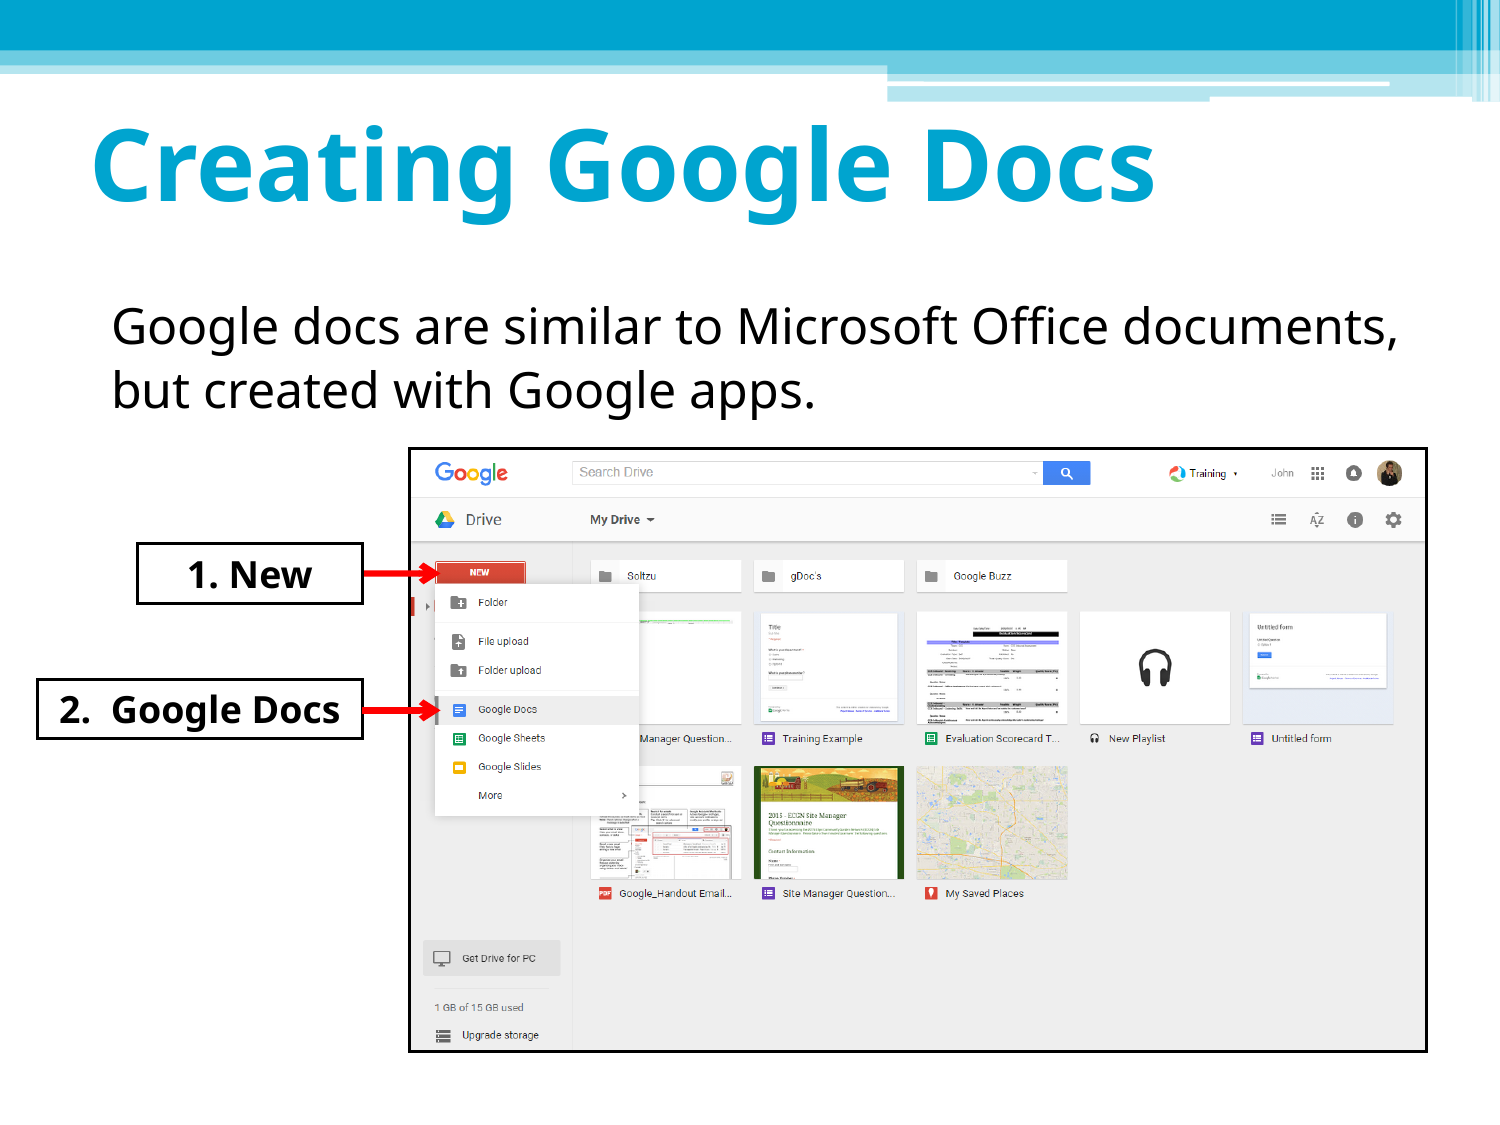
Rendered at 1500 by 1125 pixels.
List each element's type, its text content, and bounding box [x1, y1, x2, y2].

text_box 2. Google Docs [37, 679, 363, 739]
title Creating Google Docs [75, 75, 1418, 248]
picture [411, 449, 1425, 1050]
text_box 1. New [137, 543, 363, 604]
list Google docs are similar to Microsoft Office documents, but created with Google apps. [75, 287, 1425, 418]
